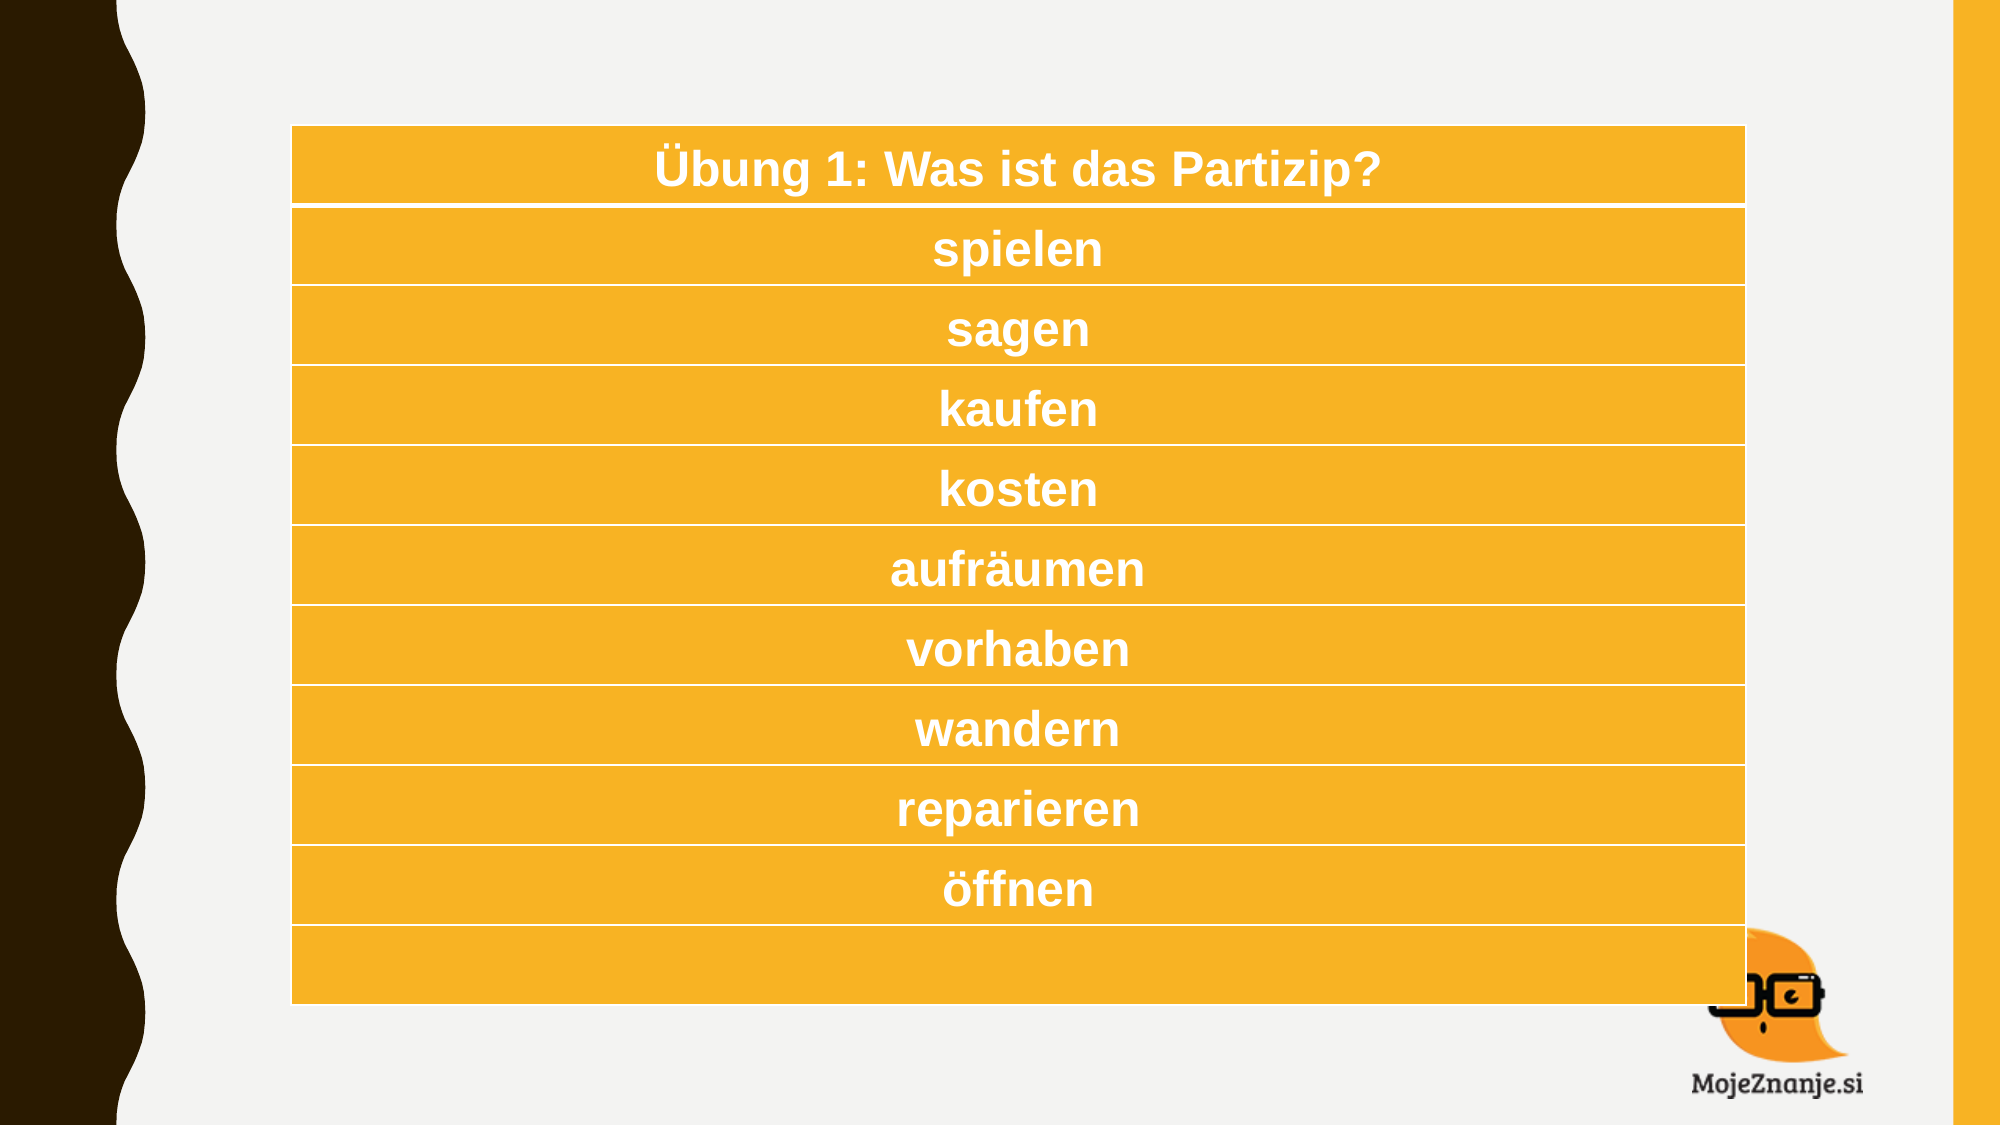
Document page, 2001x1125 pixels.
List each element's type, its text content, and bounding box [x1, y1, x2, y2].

table_cell öffnen [292, 846, 1745, 924]
table_cell kaufen [292, 366, 1745, 444]
table_cell sagen [292, 286, 1745, 364]
table_cell kosten [292, 446, 1745, 524]
table_cell aufräumen [292, 526, 1745, 604]
table_cell spielen [292, 208, 1745, 284]
table_cell vorhaben [292, 606, 1745, 684]
table_cell wandern [292, 686, 1745, 764]
title [205, 62, 1875, 308]
picture [1692, 926, 1863, 1099]
table_cell [292, 926, 1745, 1004]
table_header Übung 1: Was ist das Partizip? [292, 126, 1745, 203]
table_cell reparieren [292, 766, 1745, 844]
